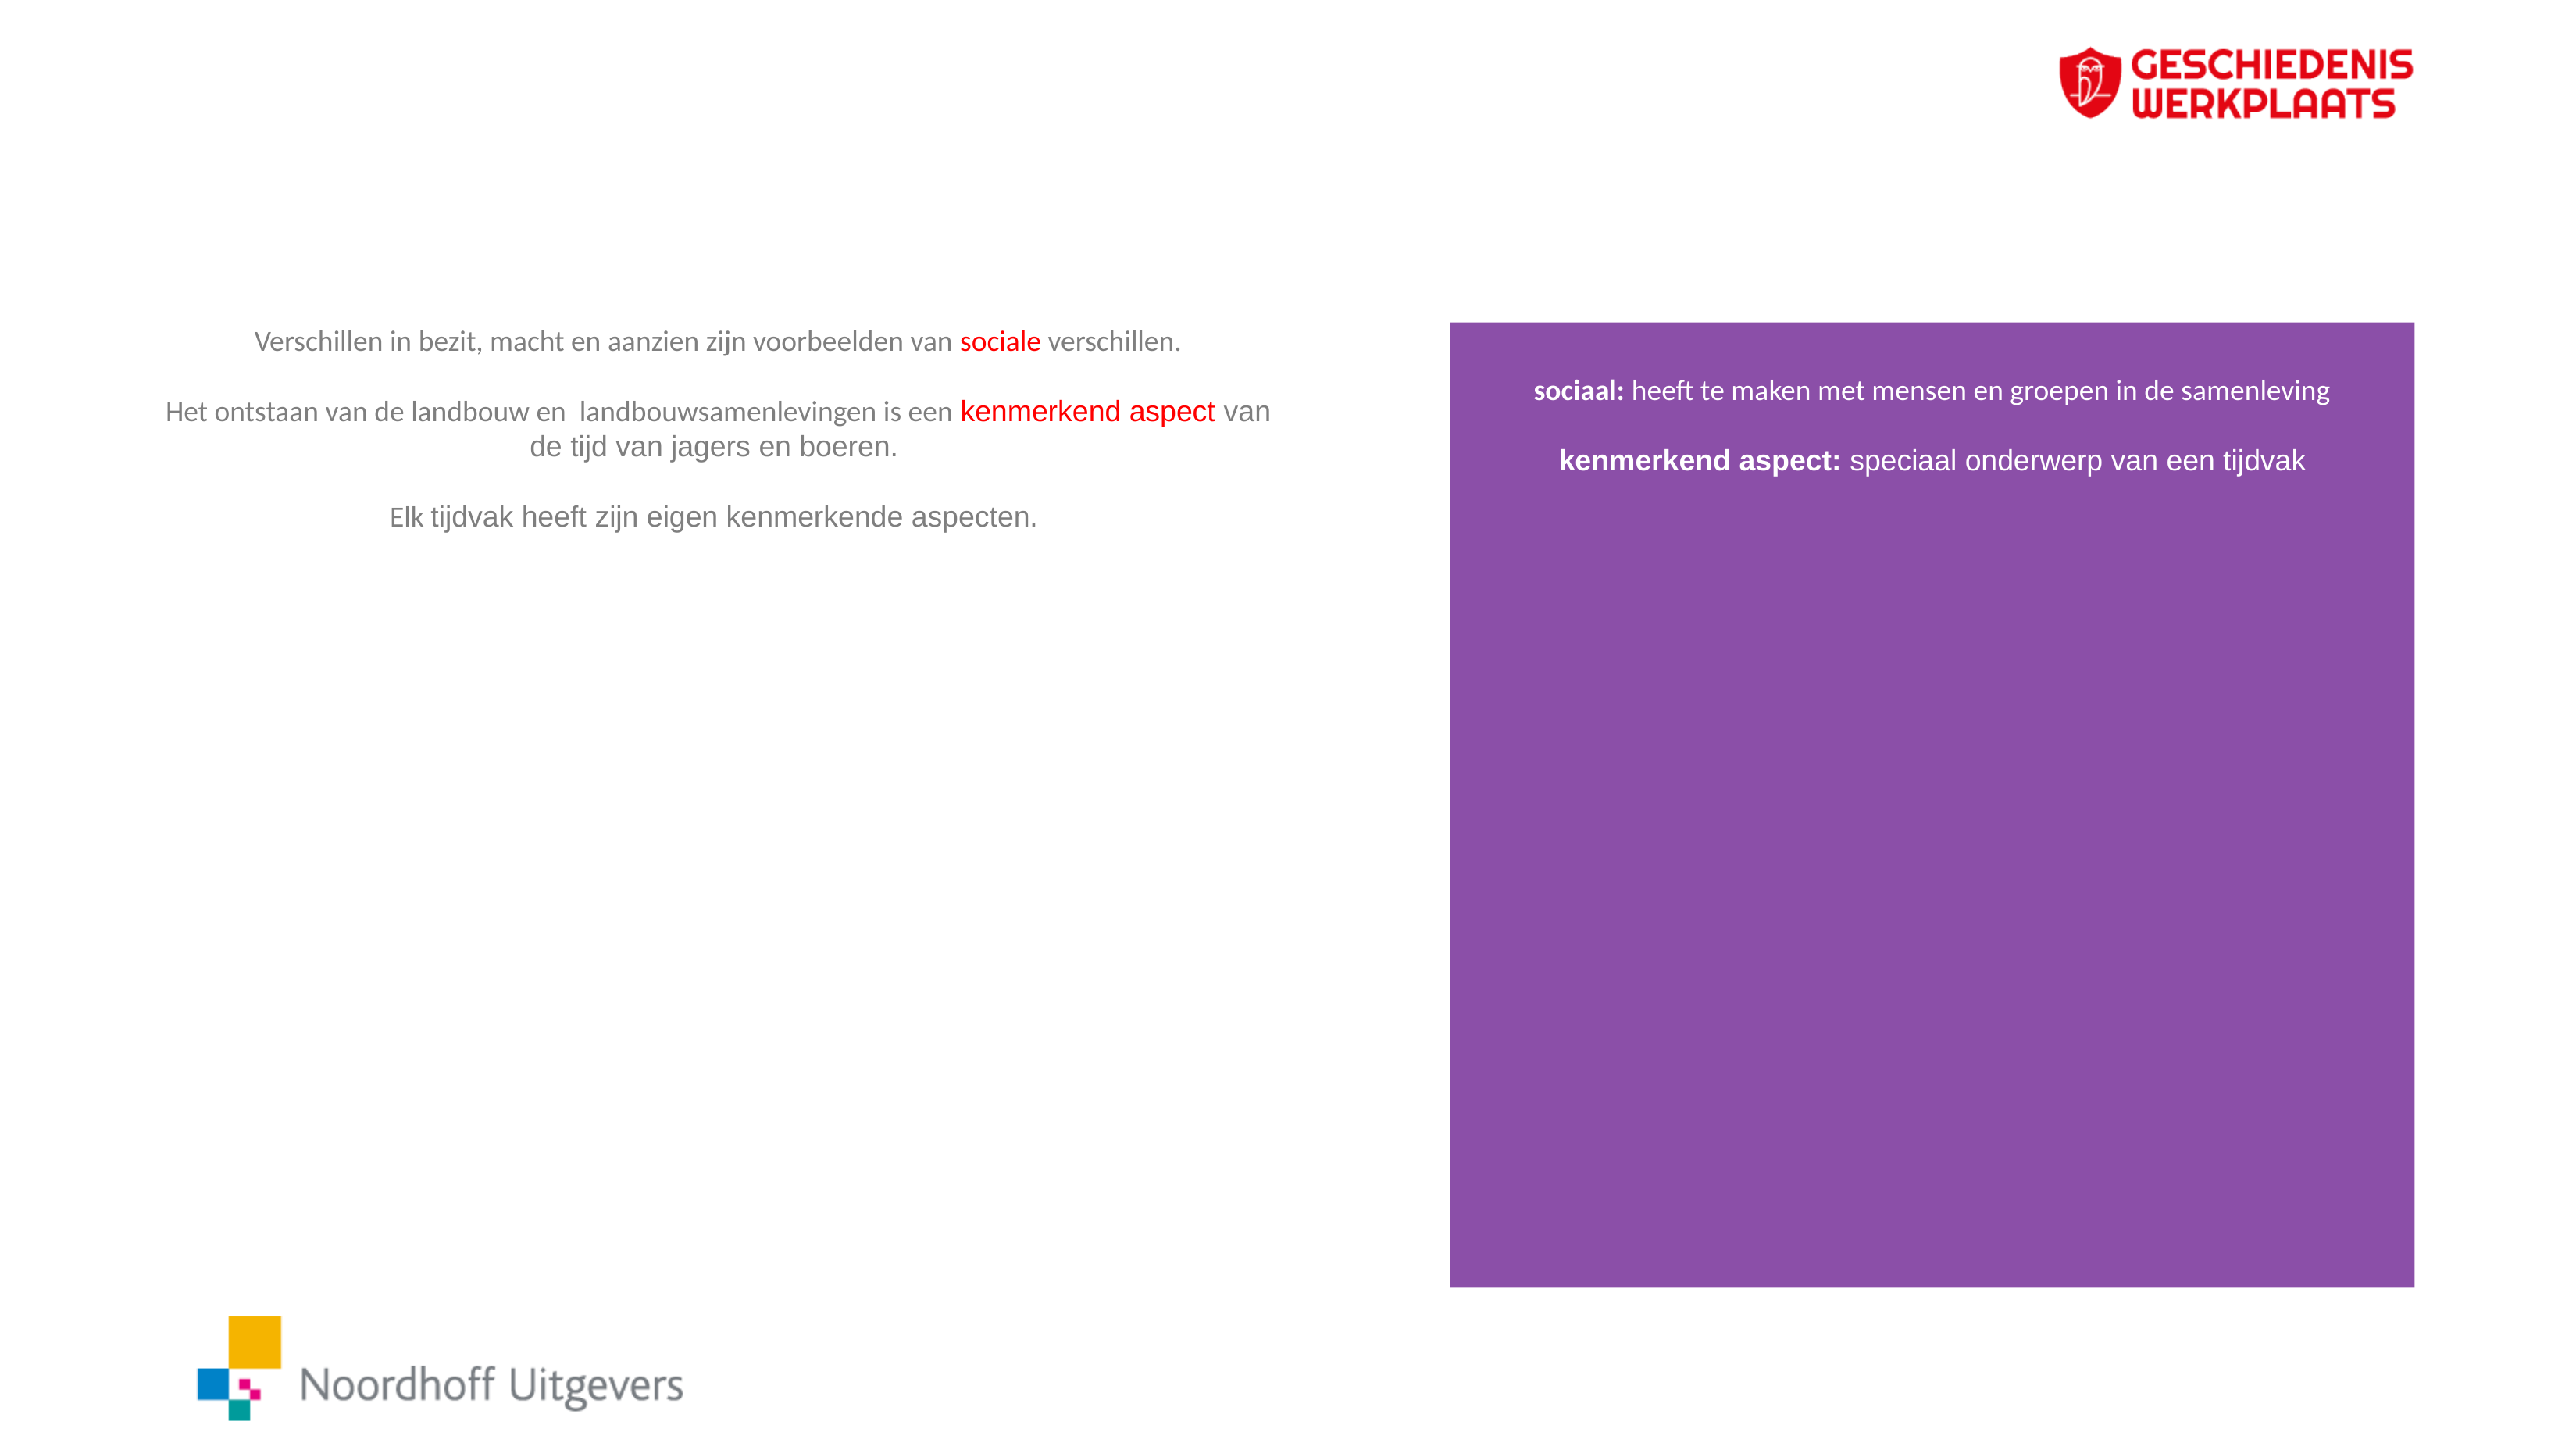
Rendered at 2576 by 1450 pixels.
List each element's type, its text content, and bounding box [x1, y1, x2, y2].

list Verschillen in bezit, macht en aanzien zijn voorbeelden van sociale verschillen. Het ontstaan van de landbouw en landbouwsamenlevingen is een kenmerkend aspect van de tijd van jagers en boeren. Elk tijdvak heeft zijn eigen kenmerkende aspecten. [159, 322, 1291, 1288]
picture [159, 1288, 802, 1449]
list sociaal: heeft te maken met mensen en groepen in de samenleving kenmerkend aspect: speciaal onderwerp van een tijdvak [1450, 322, 2415, 1288]
picture [1610, 0, 2576, 161]
